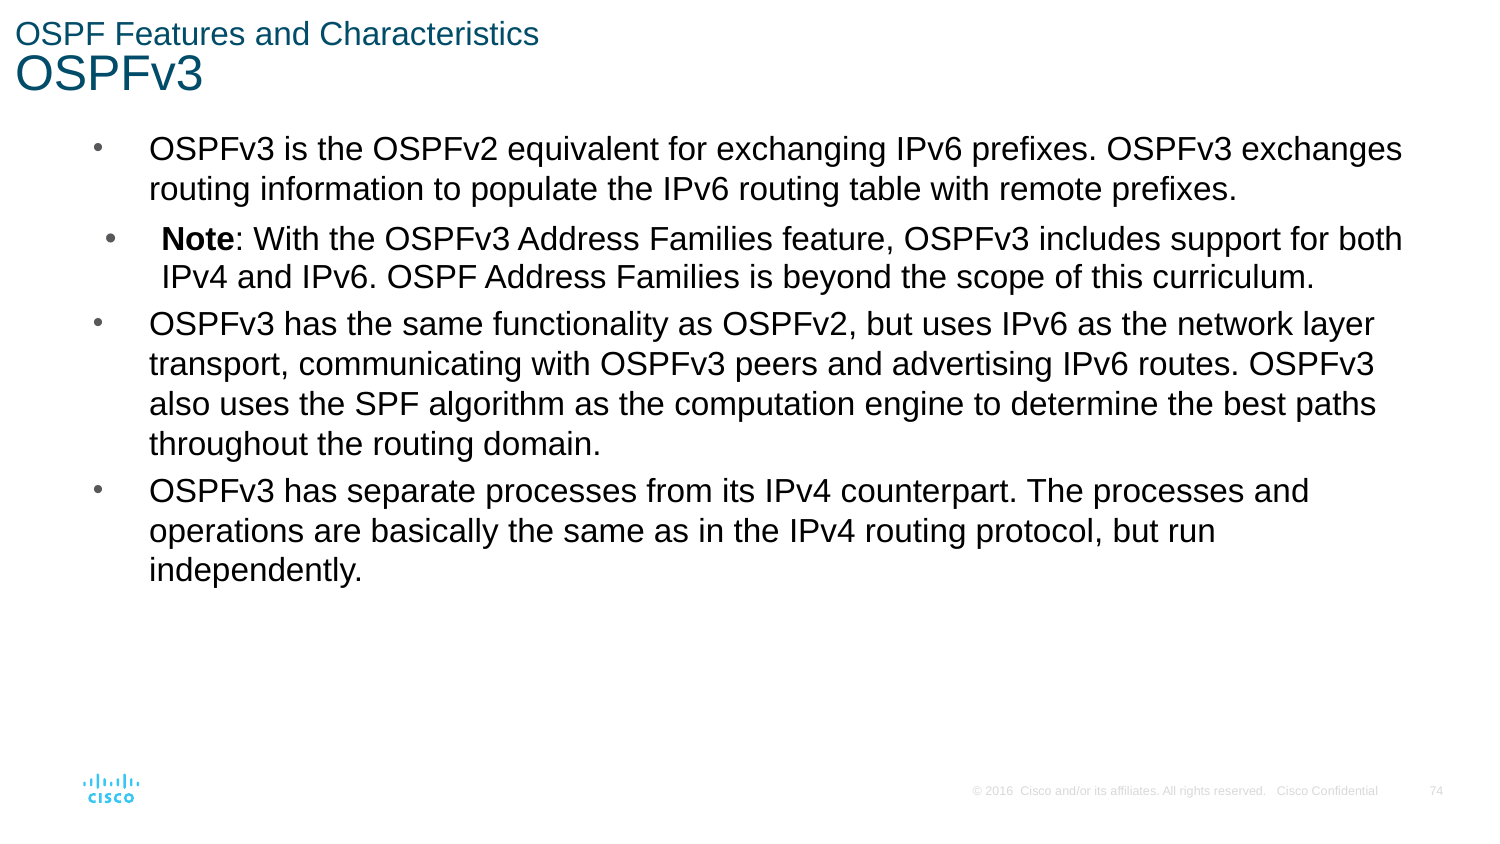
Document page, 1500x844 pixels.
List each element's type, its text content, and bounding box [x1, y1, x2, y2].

list OSPFv3 is the OSPFv2 equivalent for exchanging IPv6 prefixes. OSPFv3 exchanges routing information to populate the IPv6 routing table with remote prefixes. Note: With the OSPFv3 Address Families feature, OSPFv3 includes support for both IPv4 and IPv6. OSPF Address Families is beyond the scope of this curriculum. OSPFv3 has the same functionality as OSPFv2, but uses IPv6 as the network layer transport, communicating with OSPFv3 peers and advertising IPv6 routes. OSPFv3 also uses the SPF algorithm as the computation engine to determine the best paths throughout the routing domain. OSPFv3 has separate processes from its IPv4 counterpart. The processes and operations are basically the same as in the IPv4 routing protocol, but run independently. [77, 120, 1437, 726]
title OSPF Features and Characteristics OSPFv3 [0, 0, 1369, 121]
